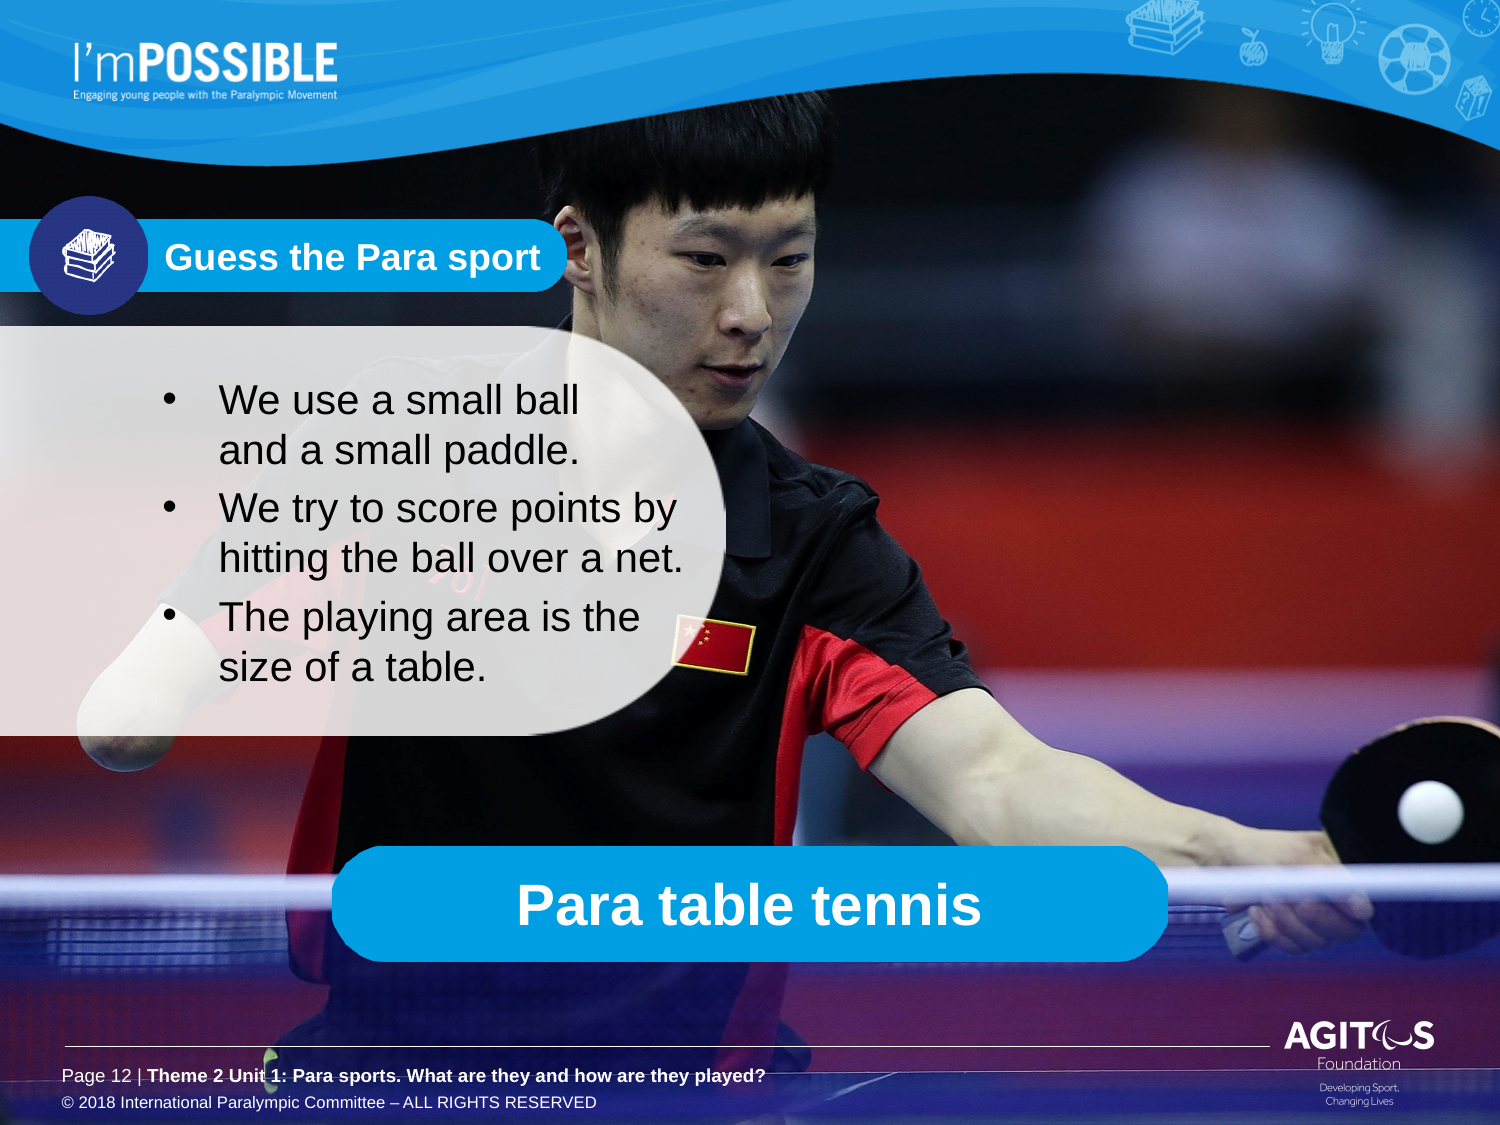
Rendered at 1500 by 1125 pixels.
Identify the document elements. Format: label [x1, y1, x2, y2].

picture [0, 0, 1500, 1125]
text_box [331, 845, 1169, 962]
